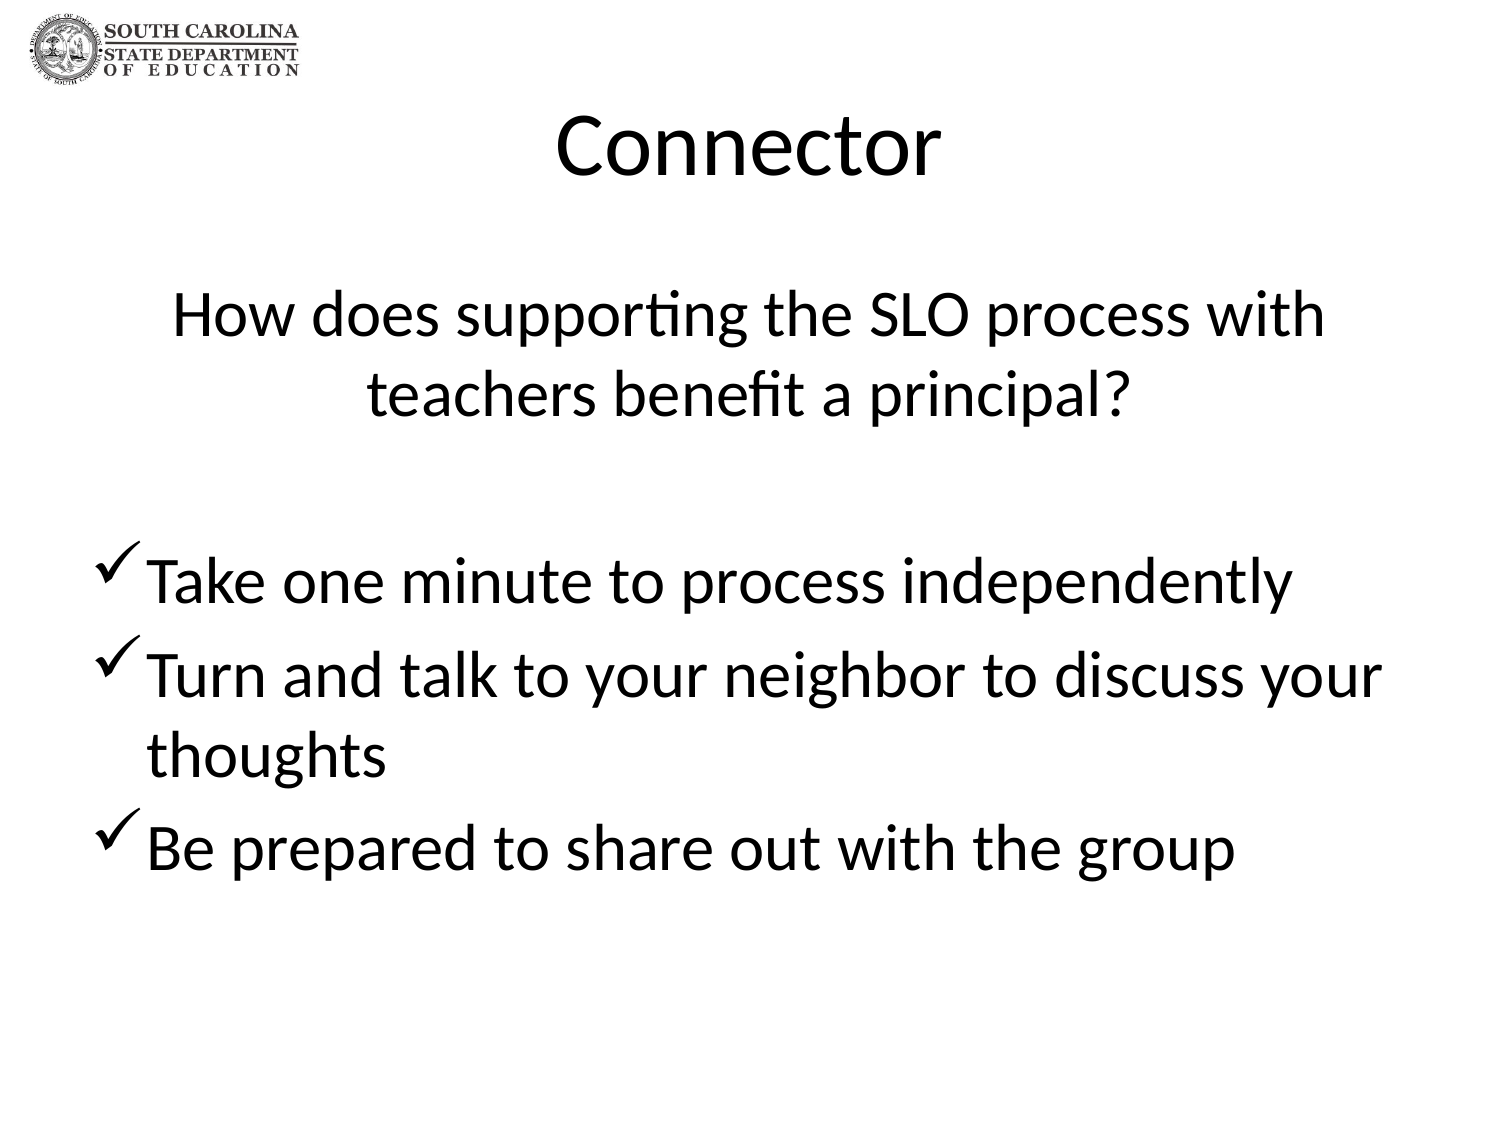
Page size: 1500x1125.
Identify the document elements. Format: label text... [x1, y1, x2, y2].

list How does supporting the SLO process with teachers benefit a principal? Take one minute to process independently Turn and talk to your neighbor to discuss your thoughts Be prepared to share out with the group [75, 262, 1425, 1005]
title Connector [75, 45, 1425, 233]
picture [24, 12, 313, 90]
